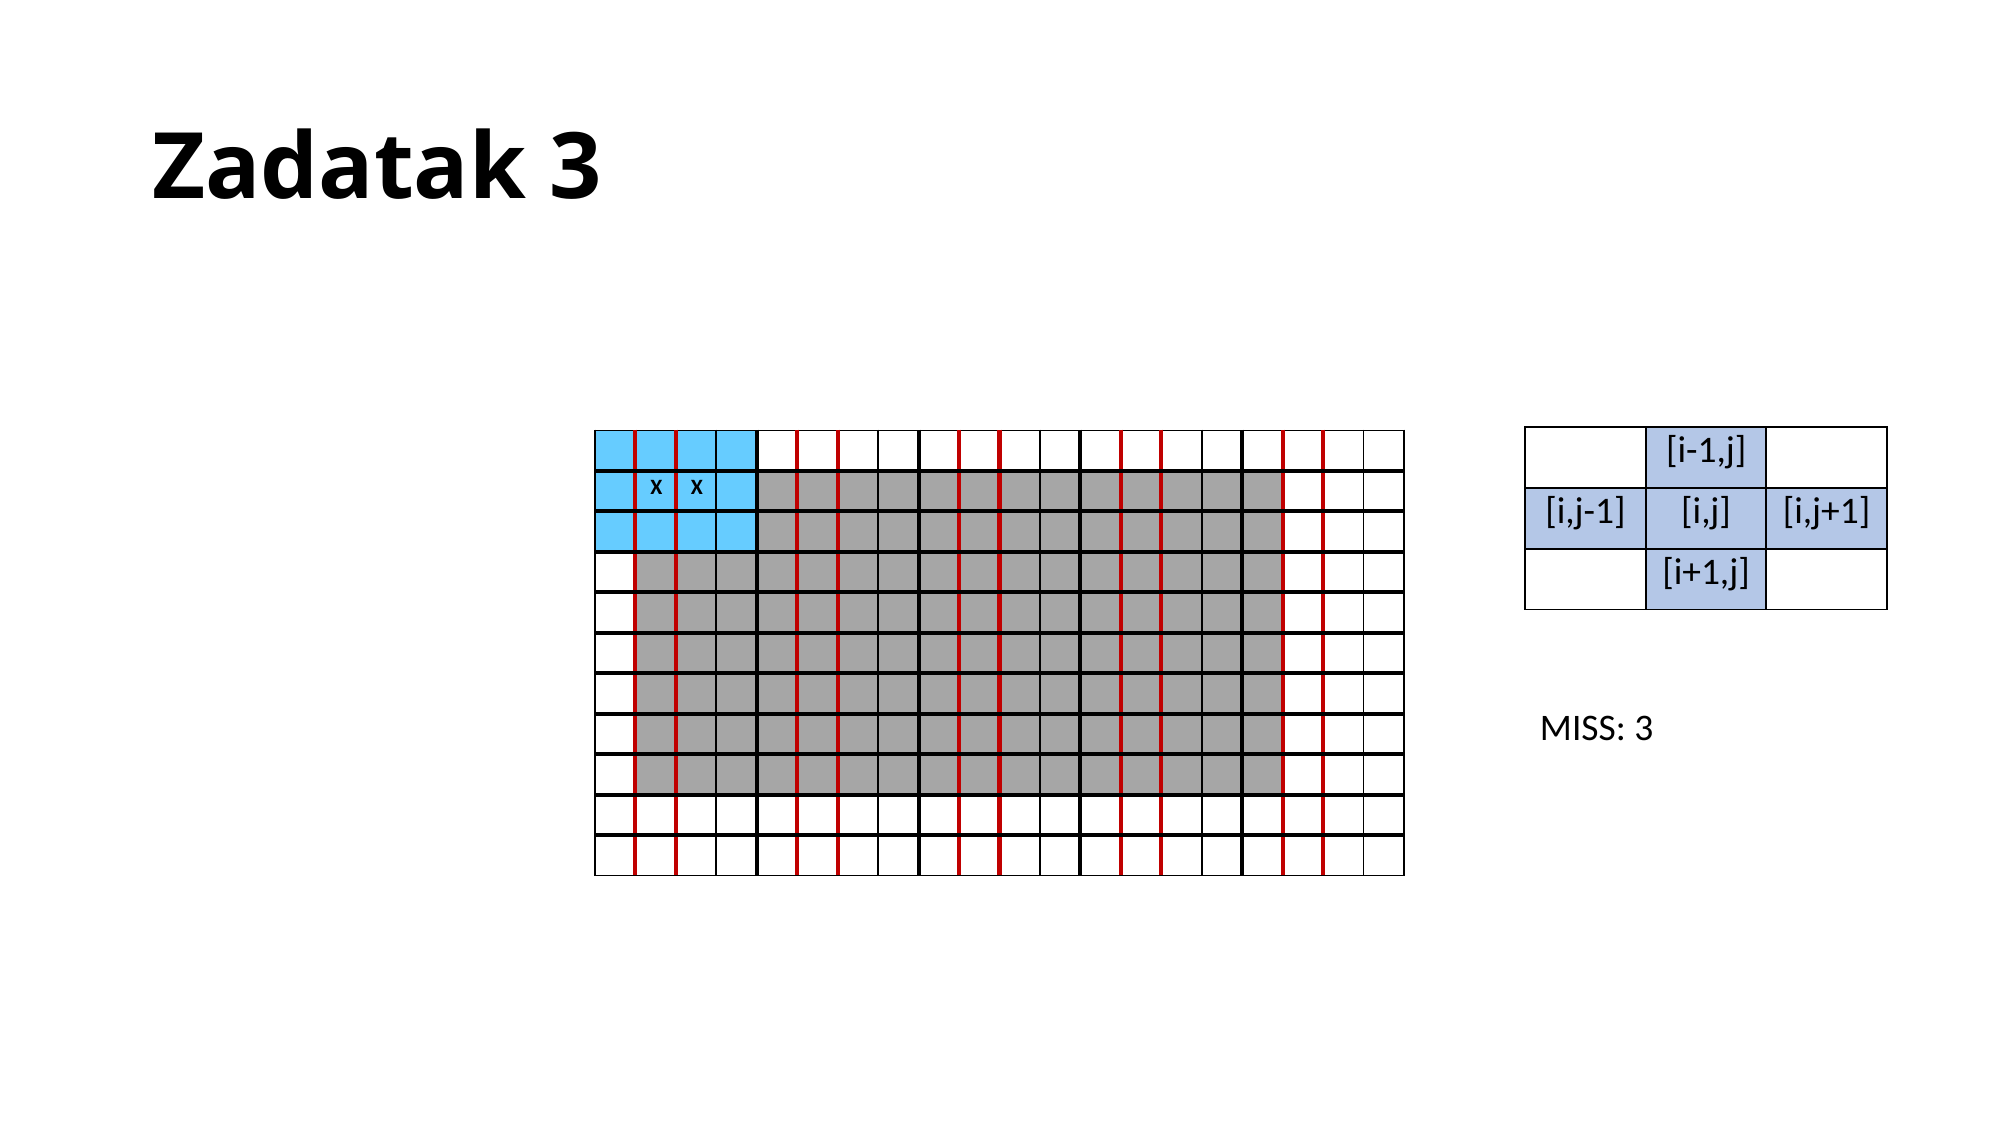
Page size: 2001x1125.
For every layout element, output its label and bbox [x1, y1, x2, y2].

table_header [1526, 428, 1645, 487]
table_cell [1244, 473, 1281, 509]
table_cell [1203, 797, 1240, 833]
table_cell [637, 716, 674, 752]
table_cell [1364, 797, 1403, 833]
table_cell [1123, 797, 1159, 833]
table_header [596, 431, 633, 469]
table_cell [961, 837, 997, 875]
table_header [1041, 431, 1078, 469]
table_cell [840, 635, 877, 671]
table_cell [799, 837, 836, 875]
table_cell [637, 513, 674, 550]
table_cell [921, 473, 957, 509]
table_cell [596, 675, 633, 712]
table_cell [1002, 756, 1039, 793]
table_header [921, 431, 957, 469]
table_cell [1285, 635, 1321, 671]
table_cell [678, 716, 715, 752]
table_cell [1002, 797, 1039, 833]
table_header [1364, 431, 1403, 469]
table_cell [840, 716, 877, 752]
table_cell [596, 554, 633, 590]
table_cell [1203, 594, 1240, 631]
table_cell [799, 797, 836, 833]
table_cell [921, 554, 957, 590]
table_cell [1285, 797, 1321, 833]
table_cell [717, 756, 755, 793]
table_cell [1203, 837, 1240, 875]
table_cell [1163, 837, 1201, 875]
table_cell [637, 797, 674, 833]
table_cell [961, 554, 997, 590]
table_header [1244, 431, 1281, 469]
table_cell [596, 513, 633, 550]
table_cell [1325, 594, 1363, 631]
table_cell [1325, 837, 1363, 875]
table_cell [717, 837, 755, 875]
table_cell [1002, 594, 1039, 631]
table_cell [1041, 756, 1078, 793]
table_cell [678, 837, 715, 875]
table_header [1123, 431, 1159, 469]
table_cell [1163, 513, 1201, 550]
table_cell [759, 837, 795, 875]
table_cell [1082, 756, 1119, 793]
table_cell [1002, 716, 1039, 752]
table_cell [1203, 675, 1240, 712]
table_cell [921, 837, 957, 875]
table_cell [1285, 594, 1321, 631]
table_cell [1244, 594, 1281, 631]
table_cell [1364, 554, 1403, 590]
table_cell [1285, 513, 1321, 550]
table_cell [637, 837, 674, 875]
table_cell [637, 594, 674, 631]
table_cell [1325, 635, 1363, 671]
table_cell [1325, 756, 1363, 793]
table_cell [879, 716, 917, 752]
table_cell [921, 675, 957, 712]
table_cell [1203, 473, 1240, 509]
table_header [1203, 431, 1240, 469]
table_cell [1123, 756, 1159, 793]
table_cell [1082, 554, 1119, 590]
table_cell [1325, 554, 1363, 590]
table_cell [1163, 675, 1201, 712]
table_cell [596, 837, 633, 875]
table_cell [637, 756, 674, 793]
table_cell [759, 594, 795, 631]
table_cell [1082, 797, 1119, 833]
table_cell [678, 756, 715, 793]
table_cell [1163, 635, 1201, 671]
table_cell [1163, 473, 1201, 509]
table_cell [879, 797, 917, 833]
table_cell [1123, 473, 1159, 509]
table_cell [921, 513, 957, 550]
table_cell [1082, 635, 1119, 671]
table_header [717, 431, 755, 469]
table_cell [678, 675, 715, 712]
table_cell [961, 675, 997, 712]
table_cell [717, 513, 755, 550]
table_cell [596, 594, 633, 631]
table_header [759, 431, 795, 469]
table_cell [879, 675, 917, 712]
table_cell [879, 837, 917, 875]
table_cell [1244, 716, 1281, 752]
table_cell [1041, 473, 1078, 509]
table_cell [759, 675, 795, 712]
text_box [1525, 695, 1887, 755]
table_cell [1082, 473, 1119, 509]
table_cell [799, 635, 836, 671]
table_cell [1364, 756, 1403, 793]
table_header [1163, 431, 1201, 469]
table_cell [1203, 513, 1240, 550]
table_cell [1285, 554, 1321, 590]
table_cell [1002, 837, 1039, 875]
table_cell [1767, 489, 1886, 548]
table_cell [759, 635, 795, 671]
table_cell [596, 635, 633, 671]
table_cell [1364, 473, 1403, 509]
table_cell [1647, 550, 1765, 609]
table_cell [840, 837, 877, 875]
table_cell [1285, 716, 1321, 752]
table_header [1002, 431, 1039, 469]
table_cell [1325, 675, 1363, 712]
table_header [799, 431, 836, 469]
table_cell [596, 756, 633, 793]
table_cell [596, 473, 633, 509]
table_cell [961, 797, 997, 833]
table_cell [1123, 554, 1159, 590]
table_cell [961, 513, 997, 550]
table_cell [921, 797, 957, 833]
table_cell [1526, 550, 1645, 609]
table_cell [1285, 756, 1321, 793]
table_header [840, 431, 877, 469]
table_header [637, 431, 674, 469]
table_cell [879, 473, 917, 509]
table_cell [759, 716, 795, 752]
table_cell [759, 797, 795, 833]
table_cell [961, 716, 997, 752]
table_cell [961, 473, 997, 509]
table_cell [879, 756, 917, 793]
table_cell [1244, 756, 1281, 793]
table_cell [596, 797, 633, 833]
table_cell [1364, 716, 1403, 752]
table_cell [921, 756, 957, 793]
table_cell [799, 756, 836, 793]
table_header [879, 431, 917, 469]
table_cell [1285, 473, 1321, 509]
table_cell [1767, 550, 1886, 609]
table_cell [840, 554, 877, 590]
table_cell [637, 635, 674, 671]
table_header [1082, 431, 1119, 469]
table_cell [1364, 837, 1403, 875]
table_cell [1364, 635, 1403, 671]
table_cell [1364, 594, 1403, 631]
table_cell [1325, 797, 1363, 833]
table_cell [717, 635, 755, 671]
table_cell [879, 594, 917, 631]
table_cell [717, 675, 755, 712]
table_header [1647, 428, 1765, 487]
table_cell [596, 716, 633, 752]
table_cell [678, 594, 715, 631]
table_cell [961, 594, 997, 631]
table_cell [840, 513, 877, 550]
table_cell [1364, 675, 1403, 712]
table_cell [799, 513, 836, 550]
table_cell [1244, 837, 1281, 875]
table_header [1285, 431, 1321, 469]
table_cell [637, 675, 674, 712]
table_cell [1123, 513, 1159, 550]
table_cell [1244, 635, 1281, 671]
table_cell [840, 473, 877, 509]
table_cell [678, 554, 715, 590]
table_cell [1002, 675, 1039, 712]
table_cell [678, 513, 715, 550]
table_cell [1244, 797, 1281, 833]
table_cell [1123, 675, 1159, 712]
table_cell [840, 797, 877, 833]
table_cell [759, 513, 795, 550]
table_cell [1082, 837, 1119, 875]
table_cell [637, 554, 674, 590]
table_cell [1163, 797, 1201, 833]
table_cell [1041, 513, 1078, 550]
table_cell [840, 594, 877, 631]
table_cell [1123, 635, 1159, 671]
table_cell [1244, 675, 1281, 712]
table_cell [1203, 716, 1240, 752]
table_cell [1123, 594, 1159, 631]
table_cell [799, 554, 836, 590]
table_cell [1002, 554, 1039, 590]
table_cell [921, 716, 957, 752]
table_cell [759, 473, 795, 509]
table_cell [1041, 716, 1078, 752]
table_cell [799, 675, 836, 712]
table_cell [759, 756, 795, 793]
table_cell [717, 797, 755, 833]
table_cell [1163, 716, 1201, 752]
table_cell [1163, 756, 1201, 793]
table_cell [1002, 635, 1039, 671]
table_cell [1002, 473, 1039, 509]
table_cell [1041, 837, 1078, 875]
table_cell [717, 554, 755, 590]
table_cell [1364, 513, 1403, 550]
table_cell [717, 594, 755, 631]
table_cell [1082, 513, 1119, 550]
table_cell [1203, 554, 1240, 590]
table_cell [1123, 837, 1159, 875]
table_cell [1285, 675, 1321, 712]
table_cell [1002, 513, 1039, 550]
table_cell [1163, 554, 1201, 590]
table_cell [961, 635, 997, 671]
table_cell [1123, 716, 1159, 752]
table_cell [1041, 554, 1078, 590]
table_cell [840, 675, 877, 712]
table_cell [799, 716, 836, 752]
table_cell [840, 756, 877, 793]
table_header [961, 431, 997, 469]
table_cell [1325, 513, 1363, 550]
table_cell [717, 716, 755, 752]
table_cell [879, 554, 917, 590]
table_cell [1082, 716, 1119, 752]
table_cell [1203, 756, 1240, 793]
table_cell [1526, 489, 1645, 548]
table_cell [961, 756, 997, 793]
table_cell [637, 473, 674, 509]
table_cell [1647, 489, 1765, 548]
table_cell [1285, 837, 1321, 875]
table_header [1325, 431, 1363, 469]
table_cell [921, 635, 957, 671]
table_cell [799, 473, 836, 509]
table_cell [678, 635, 715, 671]
table_cell [879, 513, 917, 550]
table_cell [678, 473, 715, 509]
table_cell [1041, 635, 1078, 671]
table_cell [717, 473, 755, 509]
table_cell [879, 635, 917, 671]
table_cell [1041, 797, 1078, 833]
table_cell [1325, 716, 1363, 752]
table_header [1767, 428, 1886, 487]
table_cell [1163, 594, 1201, 631]
table_cell [1041, 594, 1078, 631]
table_cell [1244, 513, 1281, 550]
table_cell [921, 594, 957, 631]
table_cell [1082, 675, 1119, 712]
table_cell [1082, 594, 1119, 631]
table_cell [1244, 554, 1281, 590]
table_cell [759, 554, 795, 590]
table_header [678, 431, 715, 469]
table_cell [799, 594, 836, 631]
table_cell [1325, 473, 1363, 509]
table_cell [678, 797, 715, 833]
title [137, 59, 1863, 278]
table_cell [1203, 635, 1240, 671]
table_cell [1041, 675, 1078, 712]
